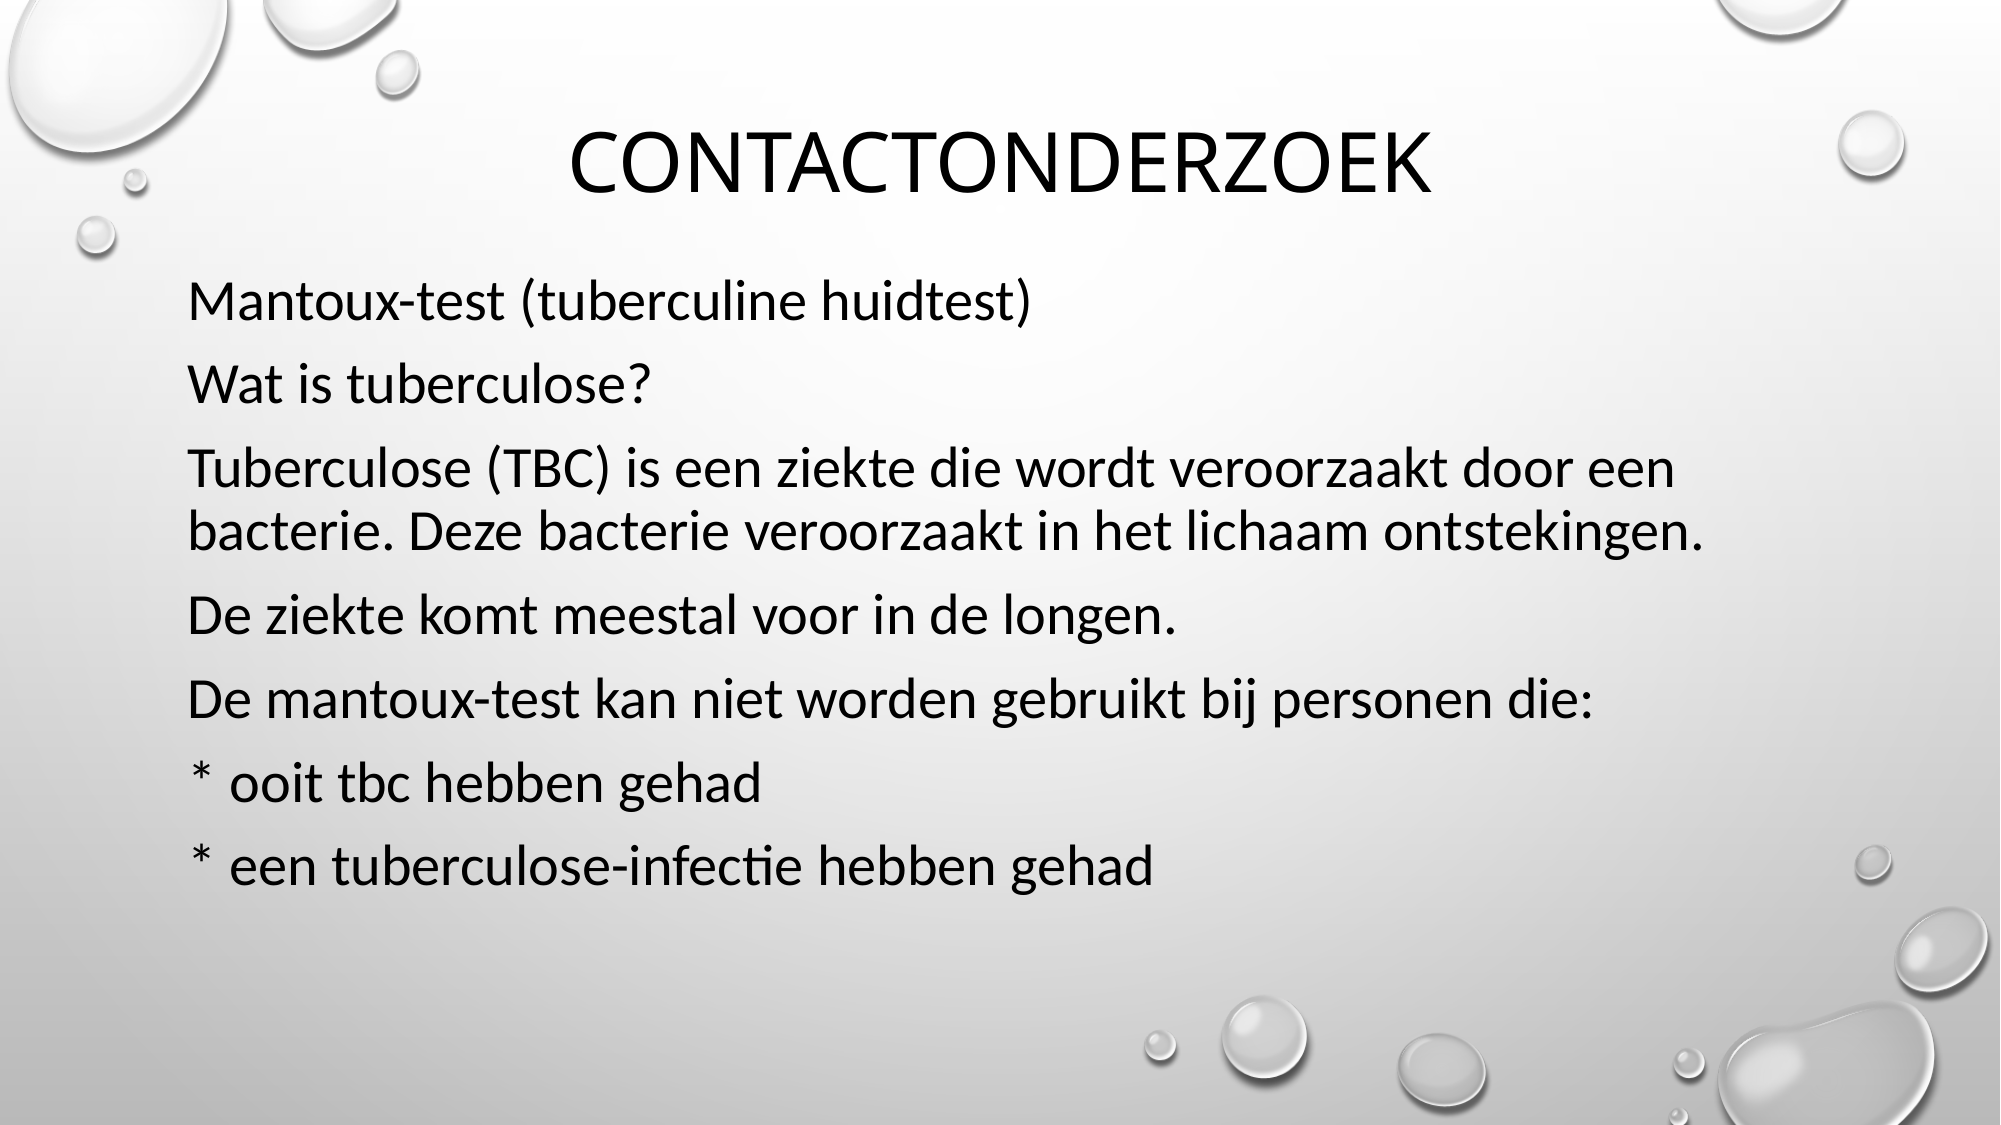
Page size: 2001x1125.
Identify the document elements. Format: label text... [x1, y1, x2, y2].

list Mantoux-test (tuberculine huidtest) Wat is tuberculose? Tuberculose (TBC) is een ziekte die wordt veroorzaakt door een bacterie. Deze bacterie veroorzaakt in het lichaam ontstekingen. De ziekte komt meestal voor in de longen. De mantoux-test kan niet worden gebruikt bij personen die: * ooit tbc hebben gehad * een tuberculose-infectie hebben gehad [172, 230, 1873, 1007]
title Contactonderzoek [149, 99, 1851, 231]
picture [0, 0, 2000, 1125]
